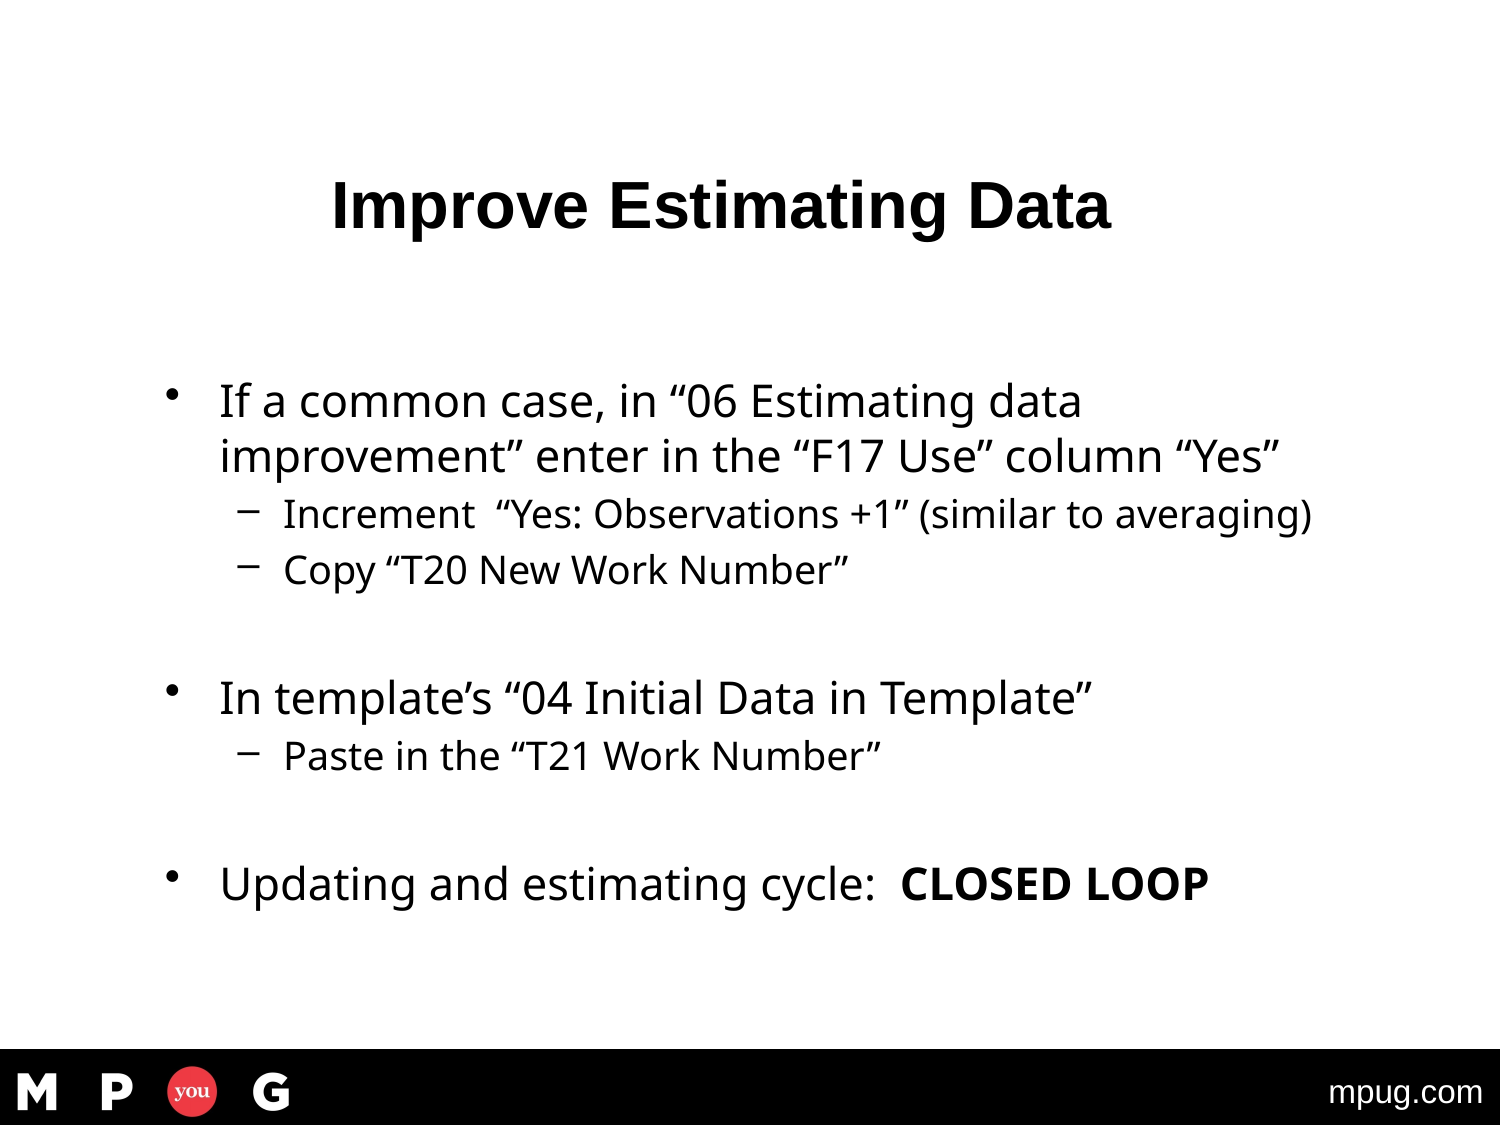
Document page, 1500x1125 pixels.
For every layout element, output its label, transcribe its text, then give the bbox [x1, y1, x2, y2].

picture [15, 1065, 291, 1119]
text_box Improve Estimating Data [316, 154, 1128, 249]
list If a common case, in “06 Estimating data improvement” enter in the “F17 Use” column “Yes” Increment “Yes: Observations +1” (similar to averaging) Copy “T20 New Work Number” In template’s “04 Initial Data in Template” Paste in the “T21 Work Number” Updating and estimating cycle: CLOSED LOOP [150, 365, 1413, 923]
